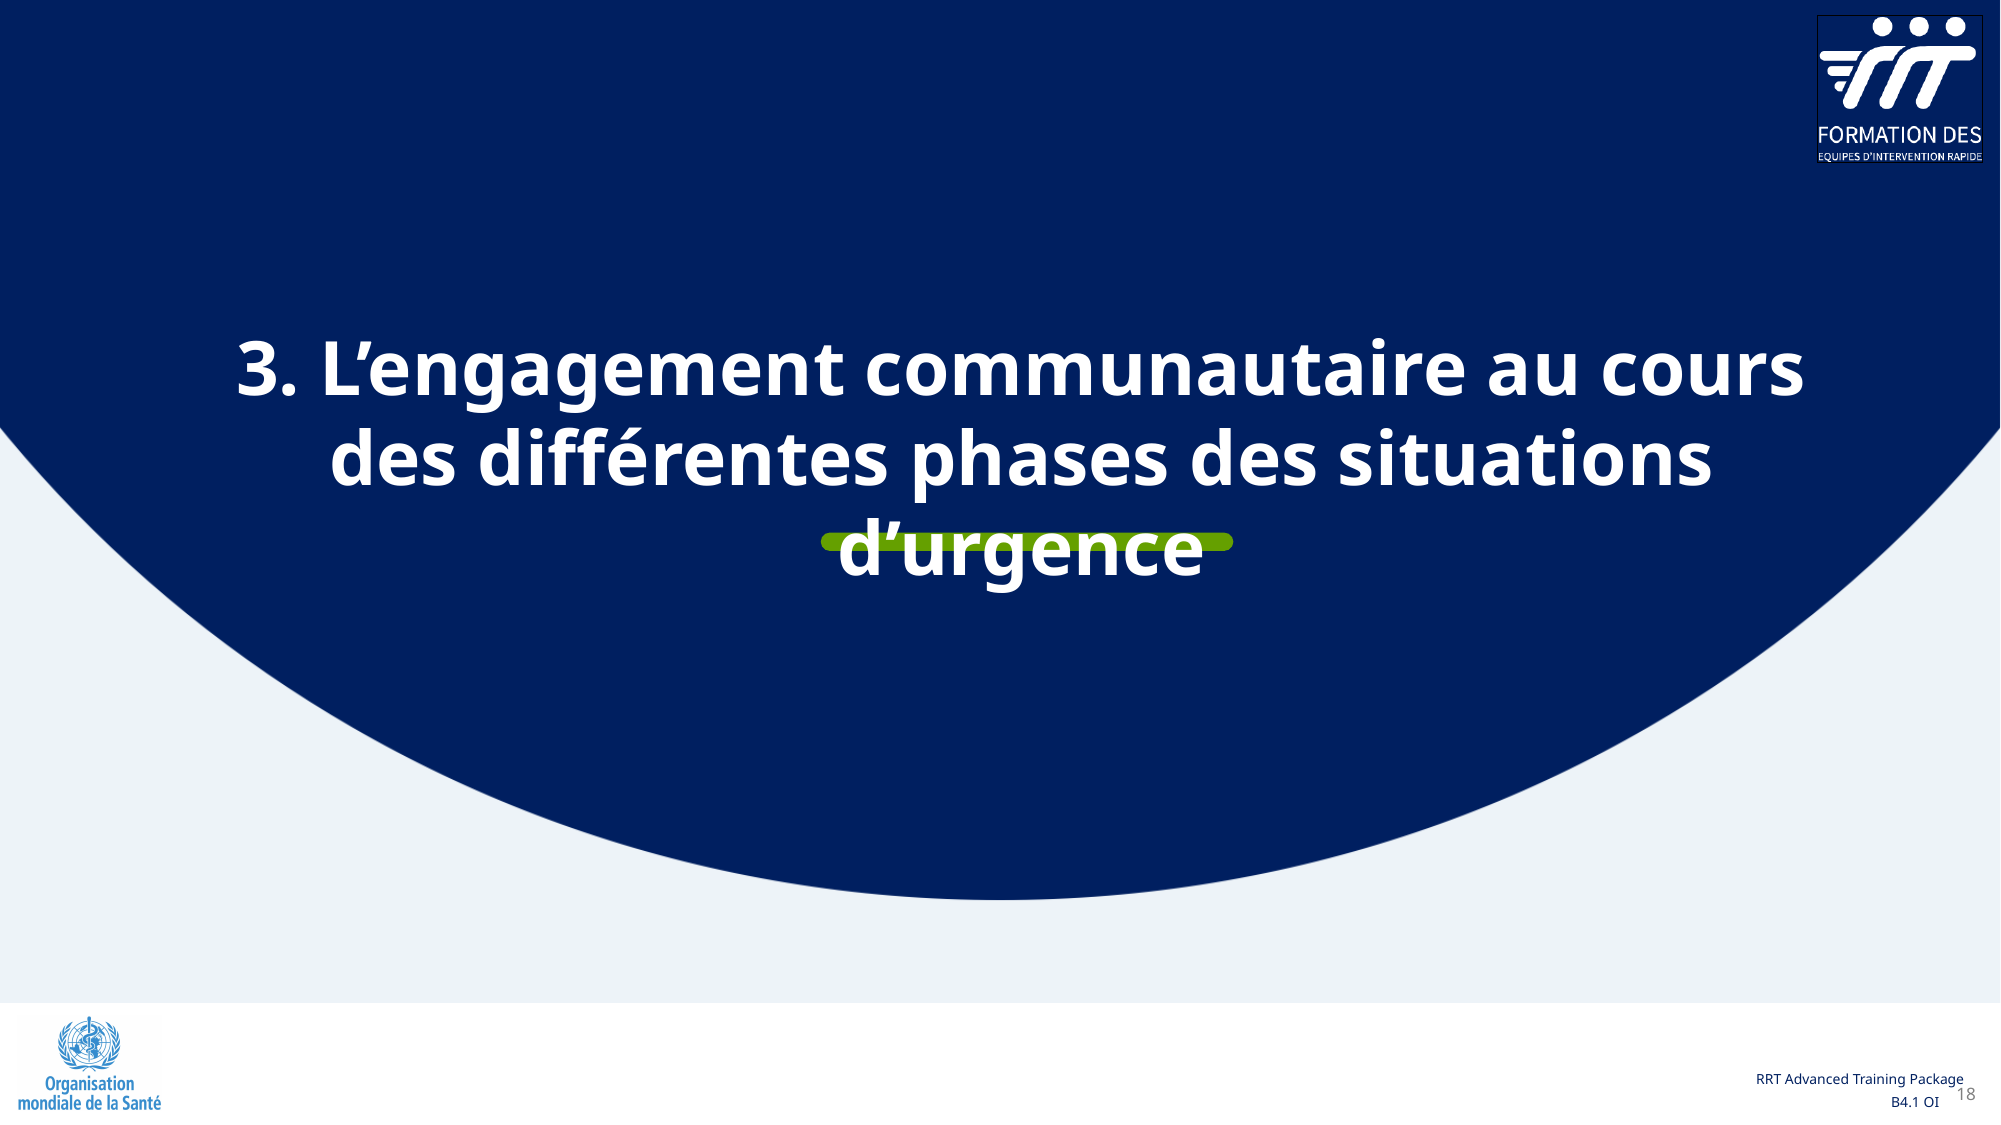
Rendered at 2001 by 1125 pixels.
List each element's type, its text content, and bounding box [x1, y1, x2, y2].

list 3. L’engagement communautaire au cours des différentes phases des situations d’urgence [152, 312, 1887, 509]
picture [17, 1015, 162, 1111]
picture [0, 0, 2001, 1003]
